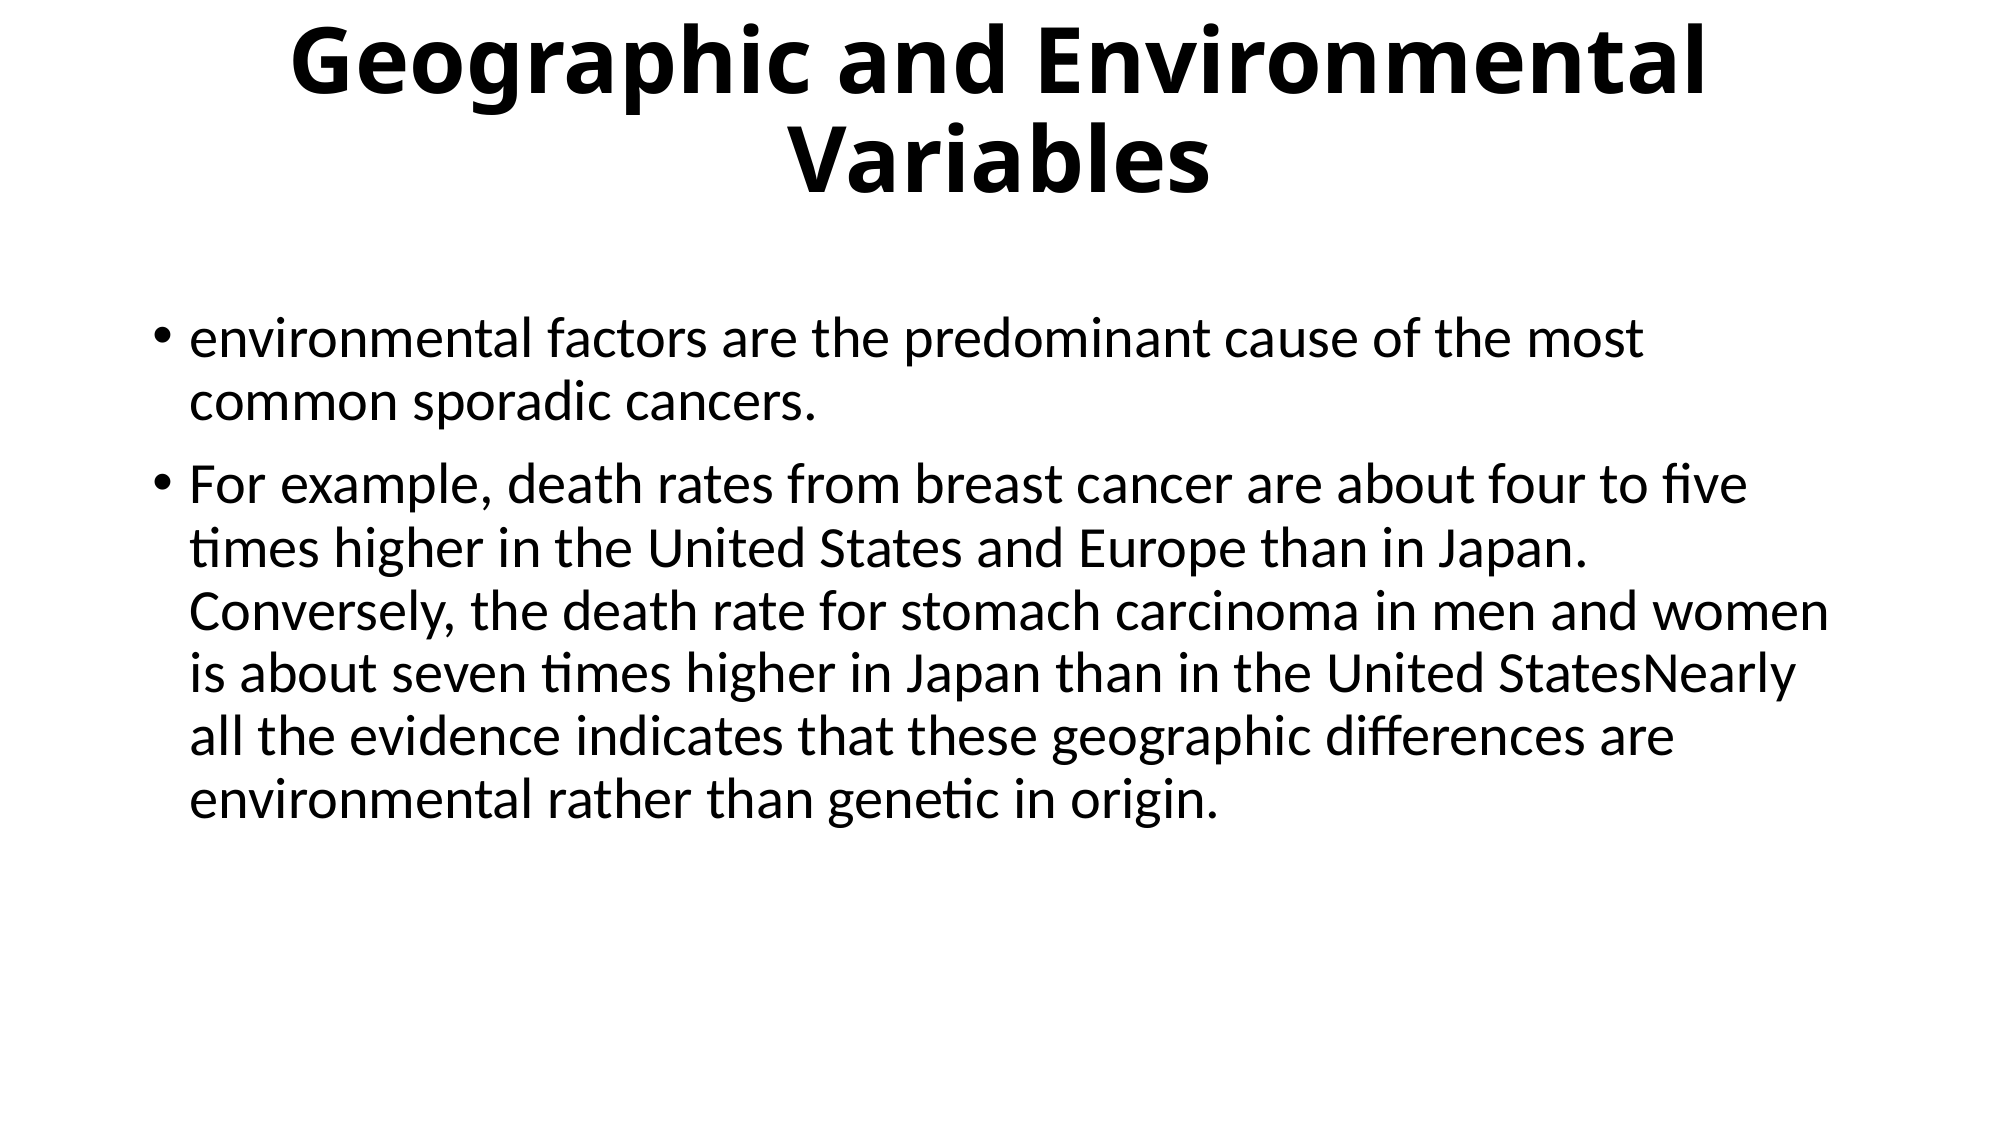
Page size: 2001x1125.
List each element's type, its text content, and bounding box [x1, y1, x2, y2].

list environmental factors are the predominant cause of the most common sporadic cancers. For example, death rates from breast cancer are about four to five times higher in the United States and Europe than in Japan. Conversely, the death rate for stomach carcinoma in men and women is about seven times higher in Japan than in the United StatesNearly all the evidence indicates that these geographic differences are environmental rather than genetic in origin. [137, 299, 1863, 1014]
title Geographic and Environmental Variables [137, 59, 1863, 278]
